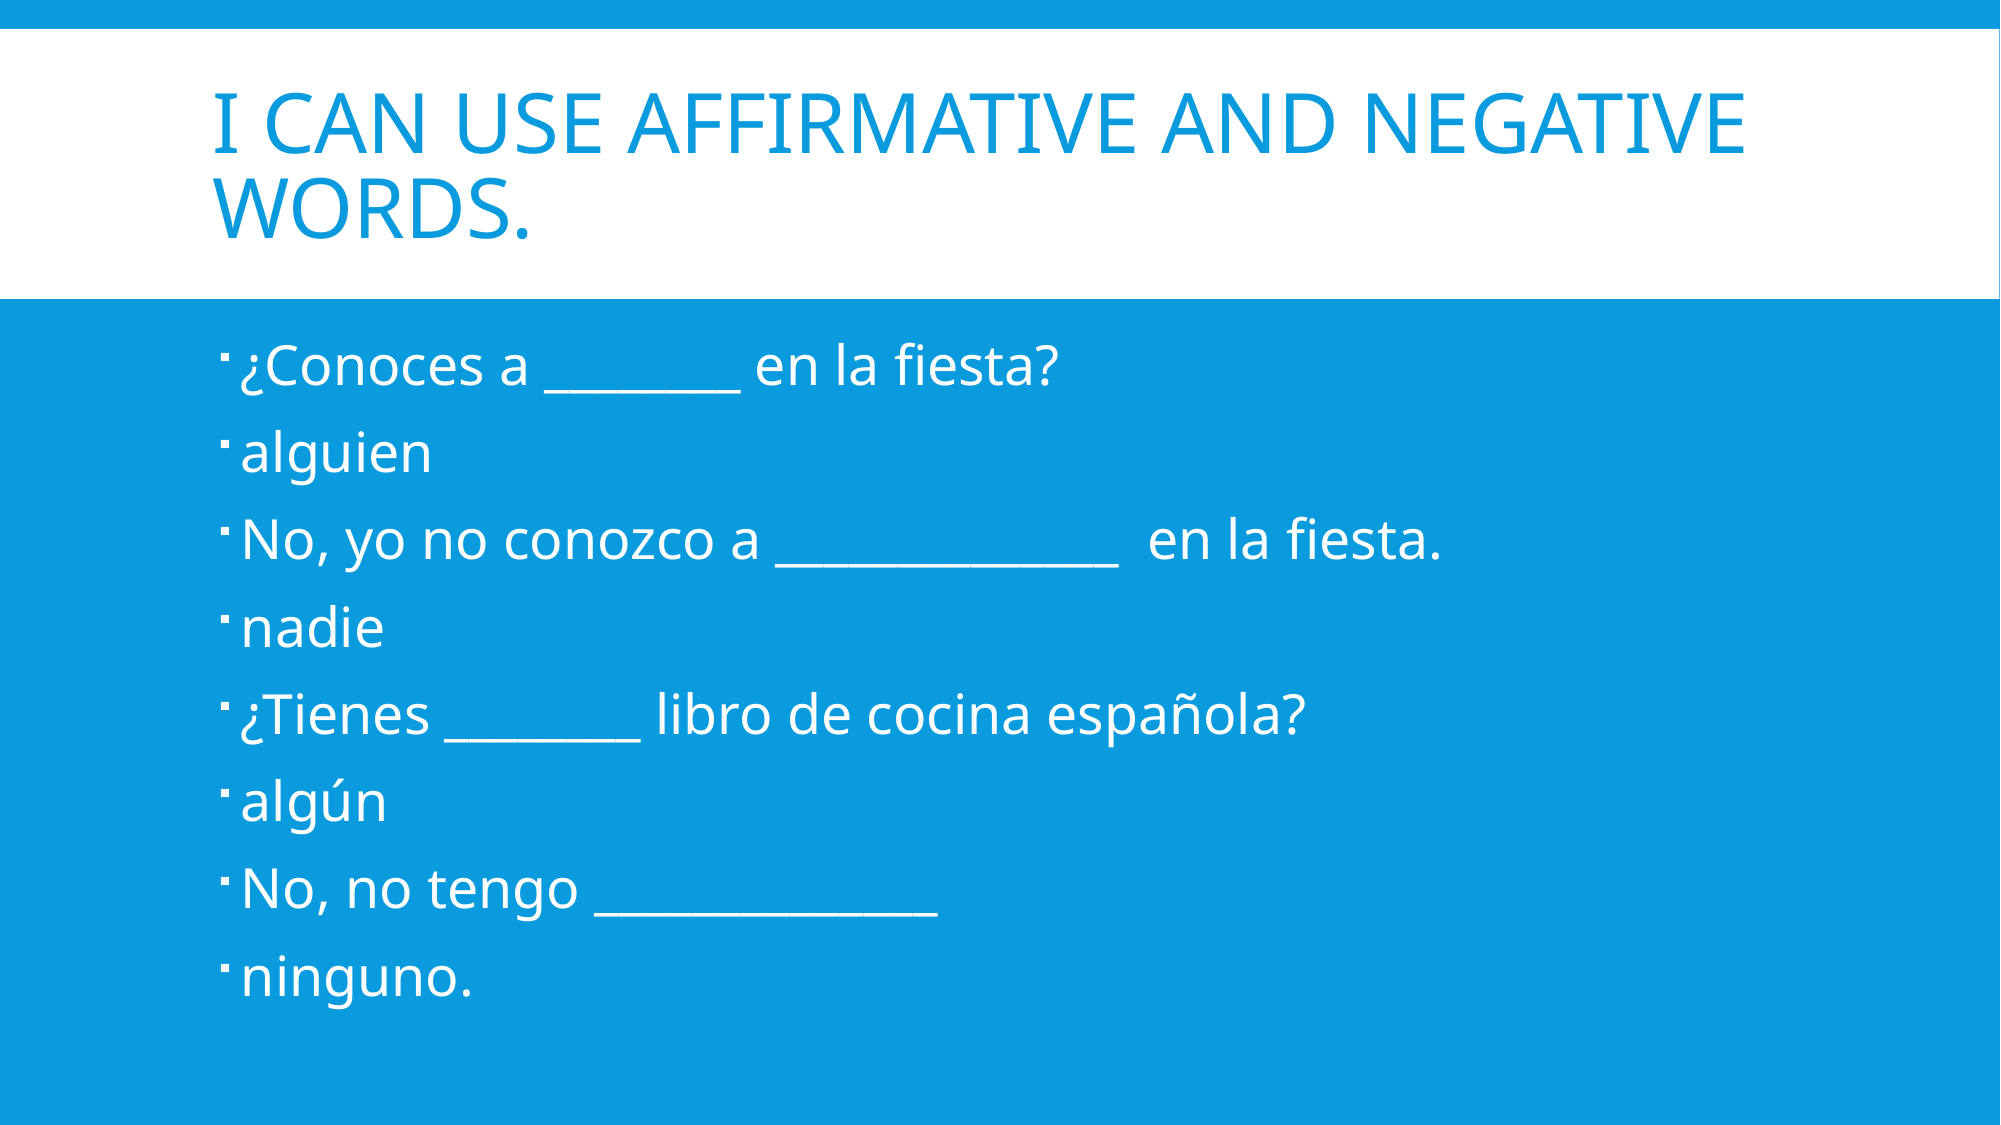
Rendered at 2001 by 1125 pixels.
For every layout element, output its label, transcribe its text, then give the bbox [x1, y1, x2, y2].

title I can use affirmative and negative words. [197, 46, 1803, 295]
list ¿Conoces a ________ en la fiesta? alguien No, yo no conozco a ______________ en la fiesta. nadie ¿Tienes ________ libro de cocina española? algún No, no tengo ______________ ninguno. [197, 329, 1803, 1020]
